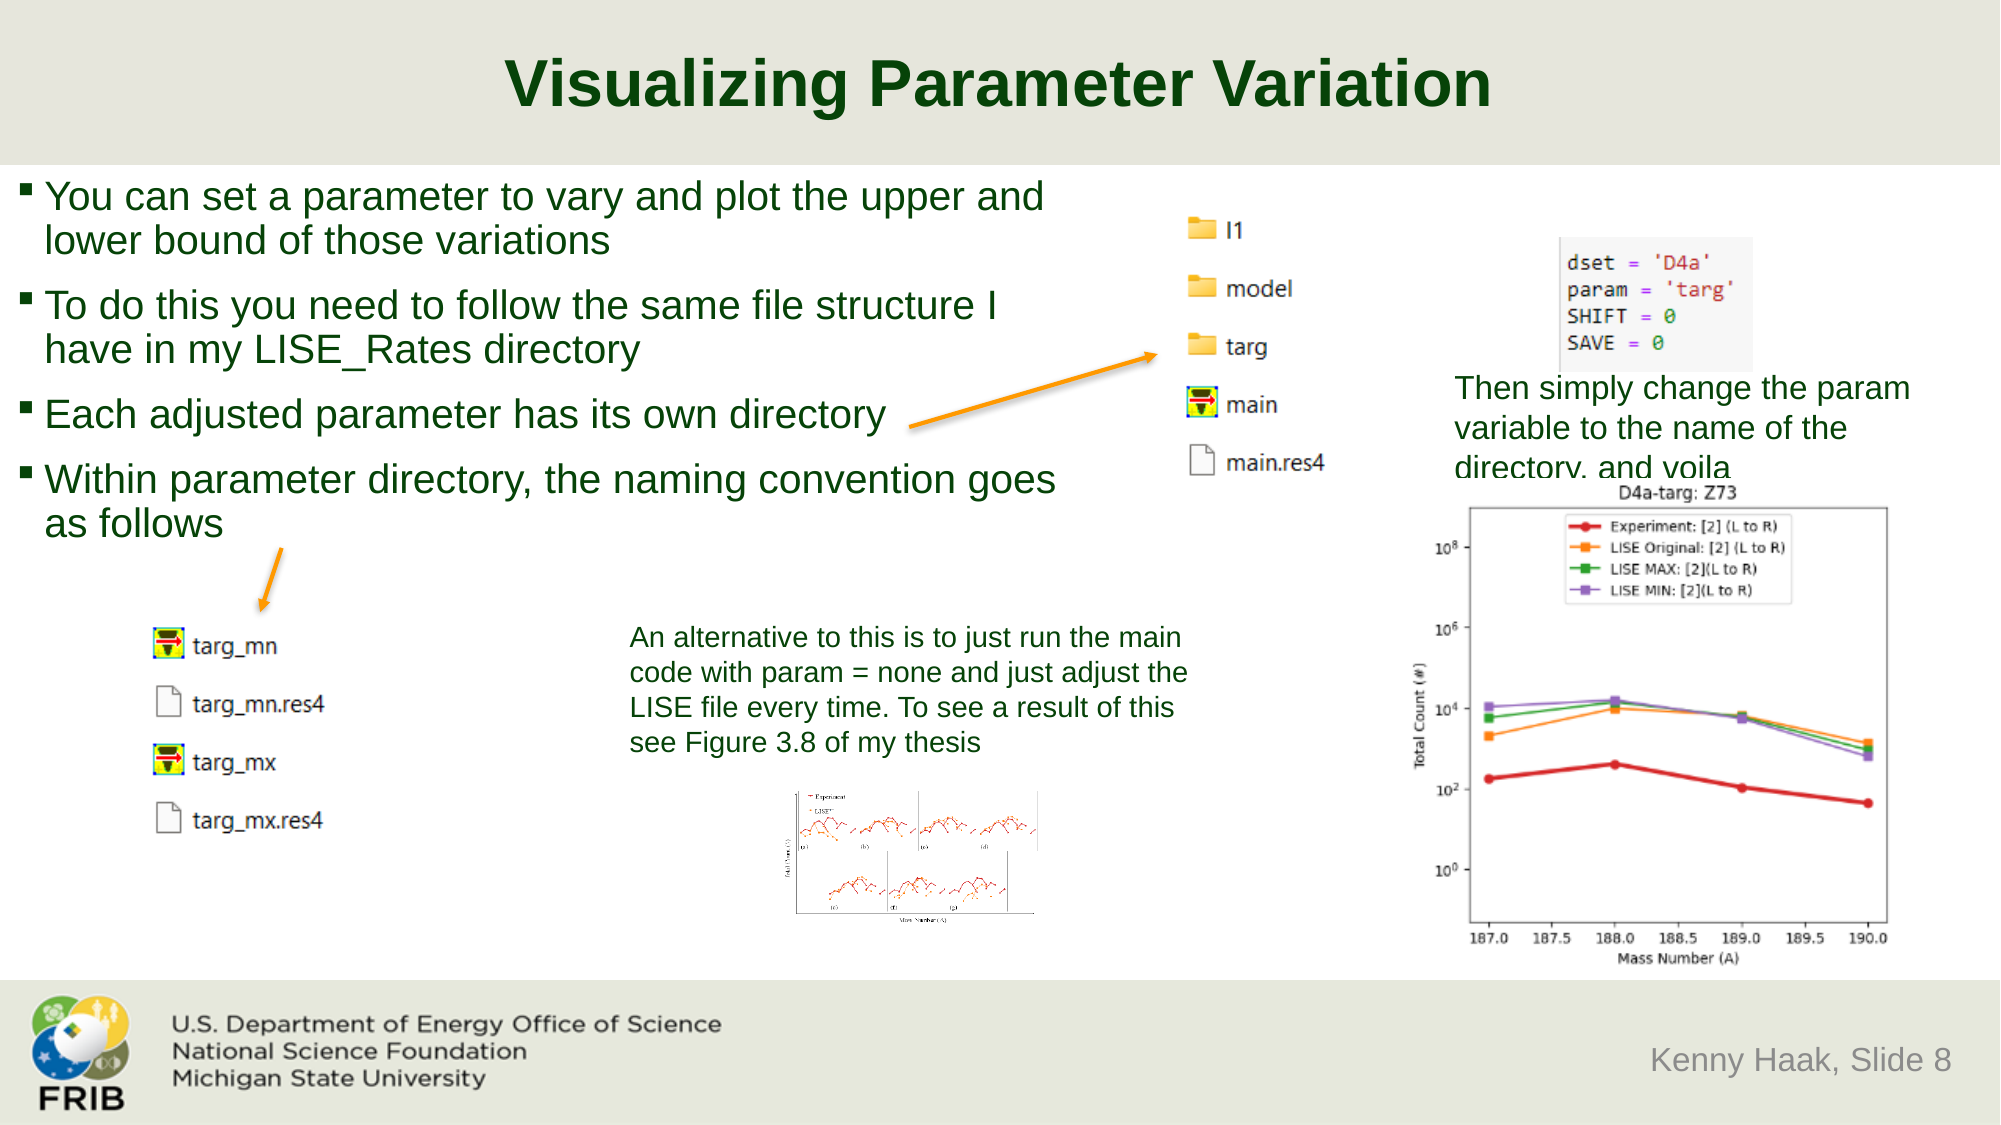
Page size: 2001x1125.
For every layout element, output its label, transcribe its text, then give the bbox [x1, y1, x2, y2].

list You can set a parameter to vary and plot the upper and lower bound of those variations To do this you need to follow the same file structure I have in my LISE_Rates directory Each adjusted parameter has its own directory Within parameter directory, the naming convention goes as follows [16, 174, 1094, 967]
text_box An alternative to this is to just run the main code with param = none and just adjust the LISE file every time. To see a result of this see Figure 3.8 of my thesis [614, 611, 1207, 766]
picture [0, 980, 2000, 1125]
picture [0, 0, 2000, 165]
picture [1550, 237, 1753, 373]
title Visualizing Parameter Variation [16, 46, 1984, 128]
picture [1157, 203, 1899, 977]
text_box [908, 353, 1158, 428]
text_box Then simply change the param variable to the name of the directory, and voila [1449, 358, 1930, 494]
picture [781, 789, 1040, 927]
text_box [259, 547, 282, 613]
picture [125, 626, 369, 909]
